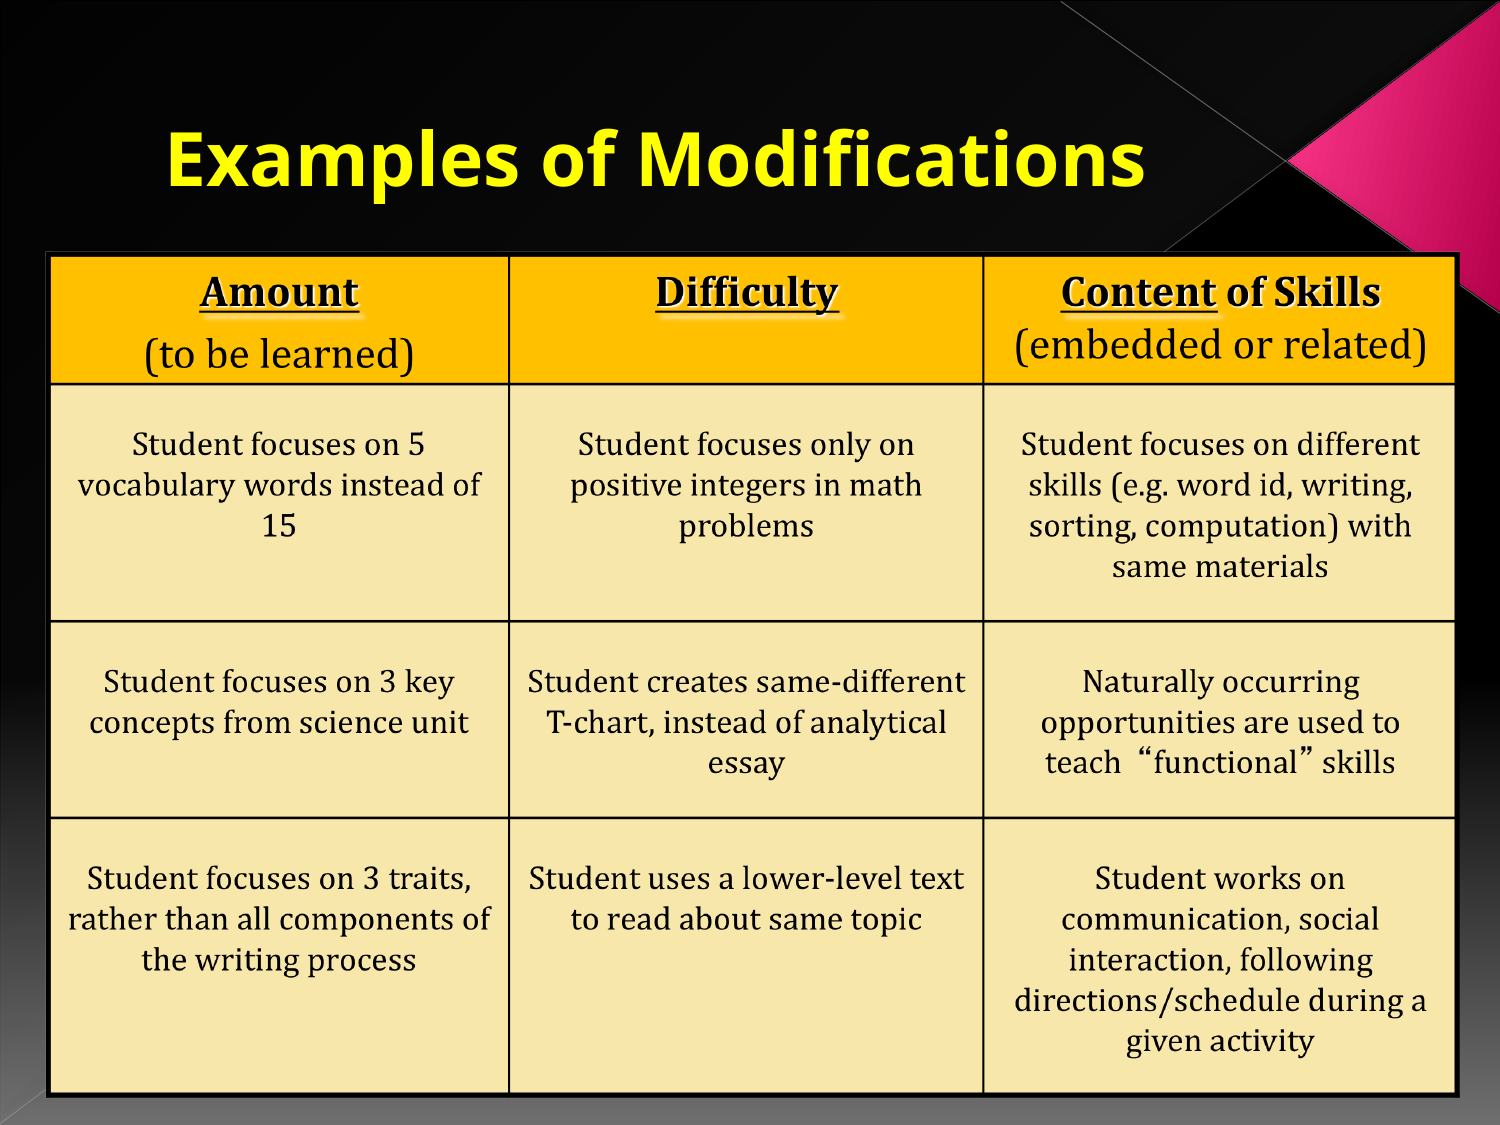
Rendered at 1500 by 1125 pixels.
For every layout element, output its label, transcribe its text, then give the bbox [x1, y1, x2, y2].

picture [41, 246, 1464, 1102]
title Examples of Modifications [62, 44, 1250, 234]
